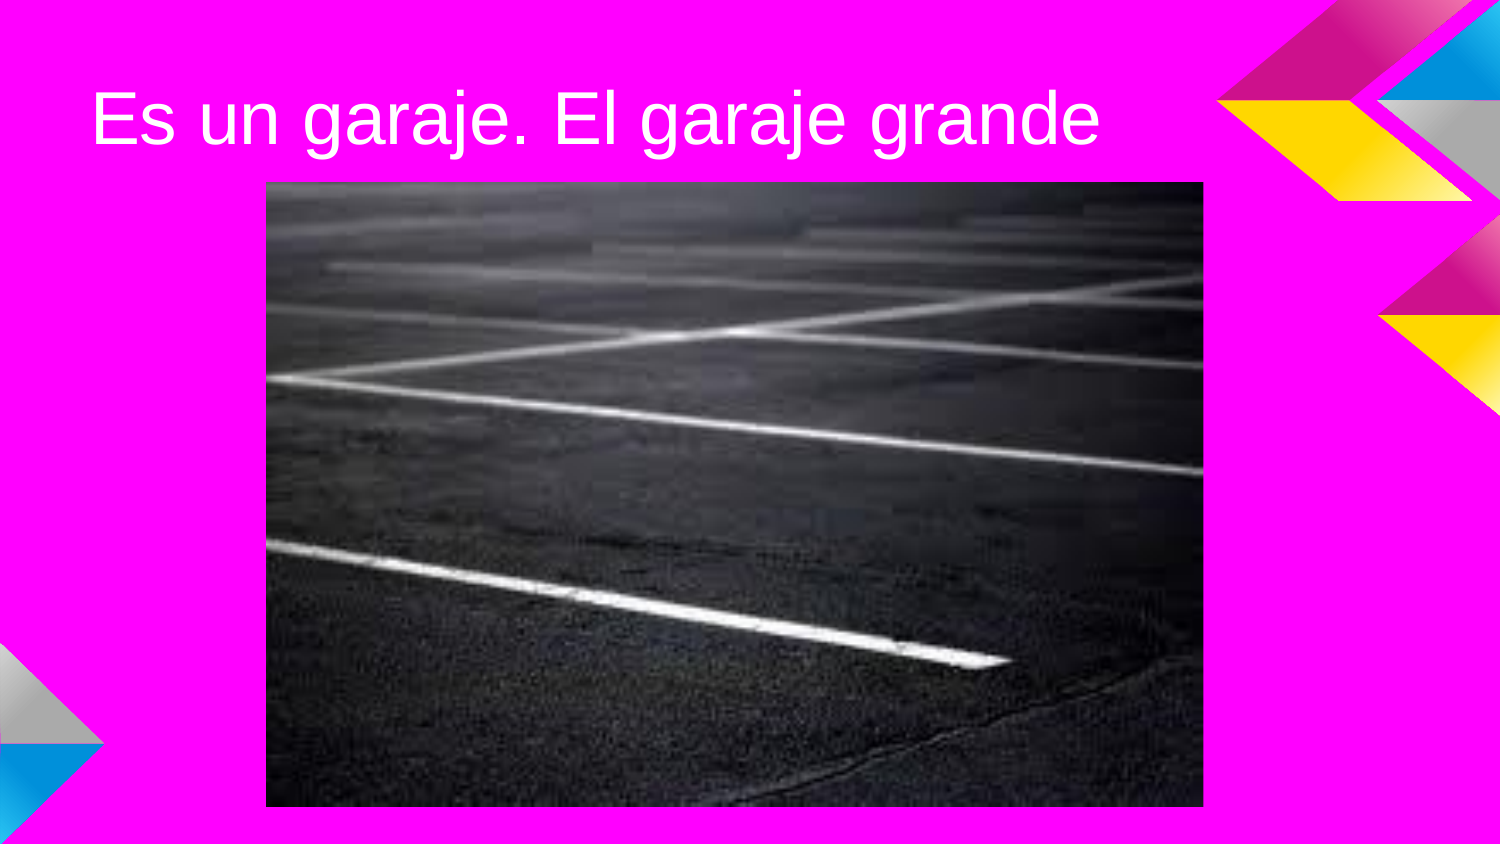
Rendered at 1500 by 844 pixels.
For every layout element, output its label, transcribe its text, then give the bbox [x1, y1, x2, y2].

text_box [266, 182, 1204, 808]
title Es un garaje. El garaje grande [75, 33, 1204, 175]
